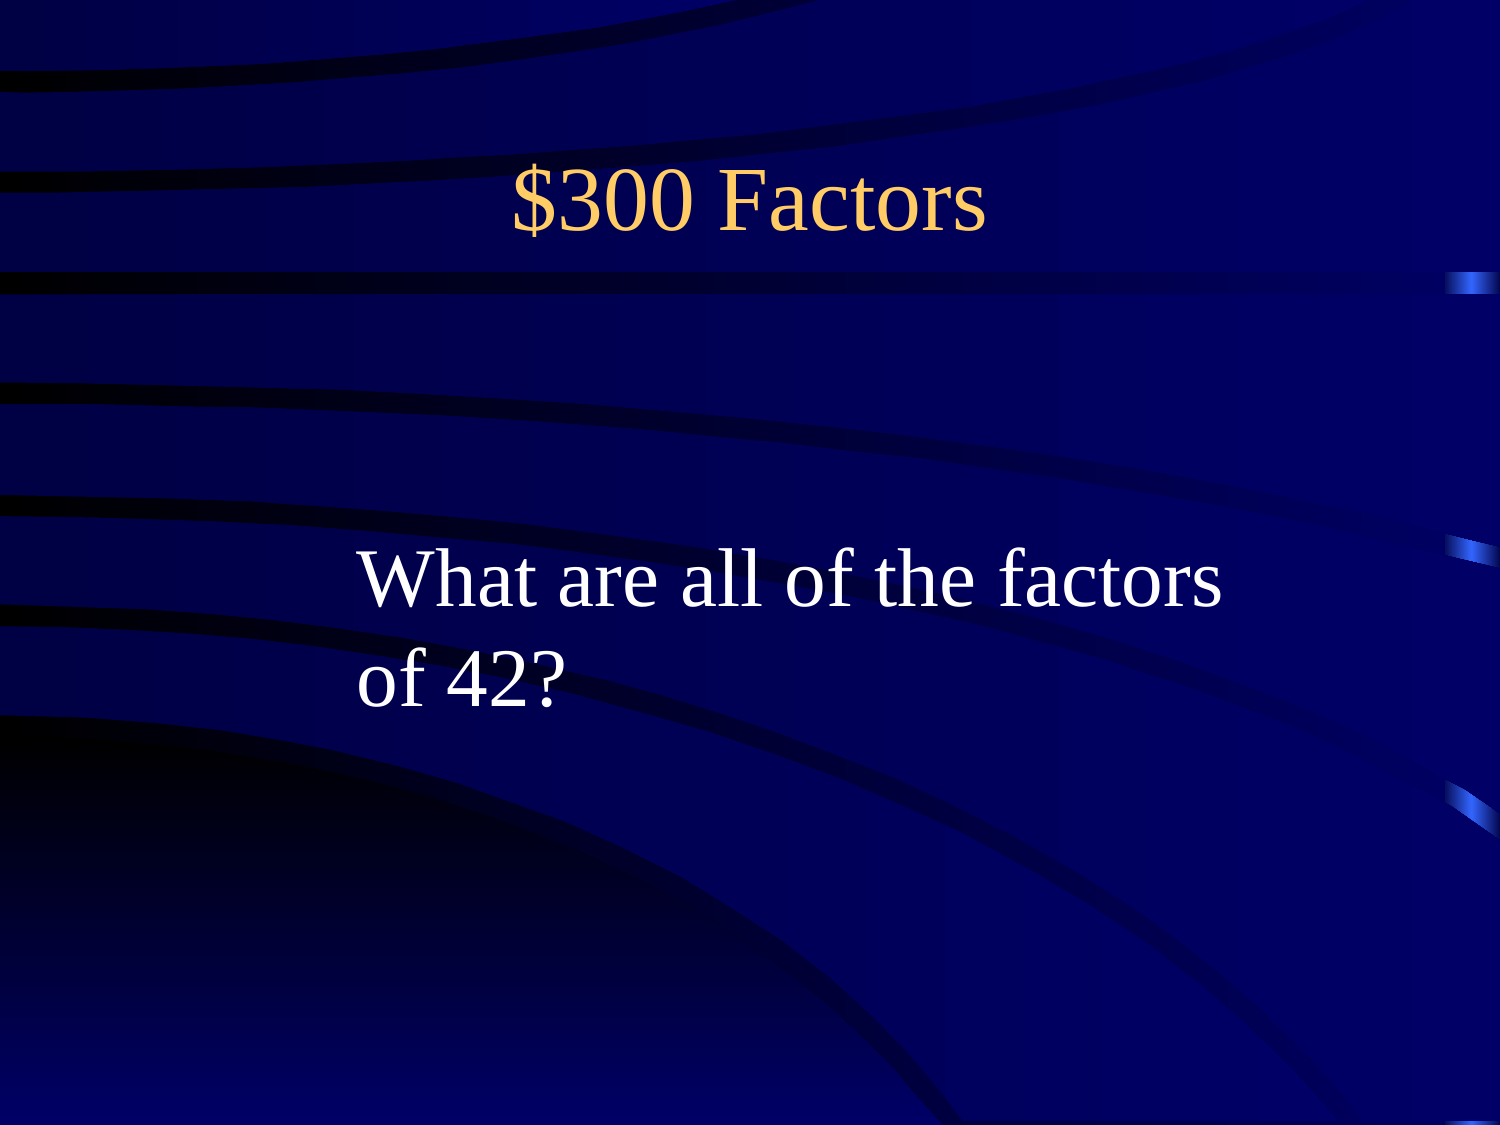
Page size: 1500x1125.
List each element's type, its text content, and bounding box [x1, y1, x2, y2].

title $300 Factors [112, 99, 1388, 288]
text_box What are all of the factors of 42? [342, 515, 1240, 731]
